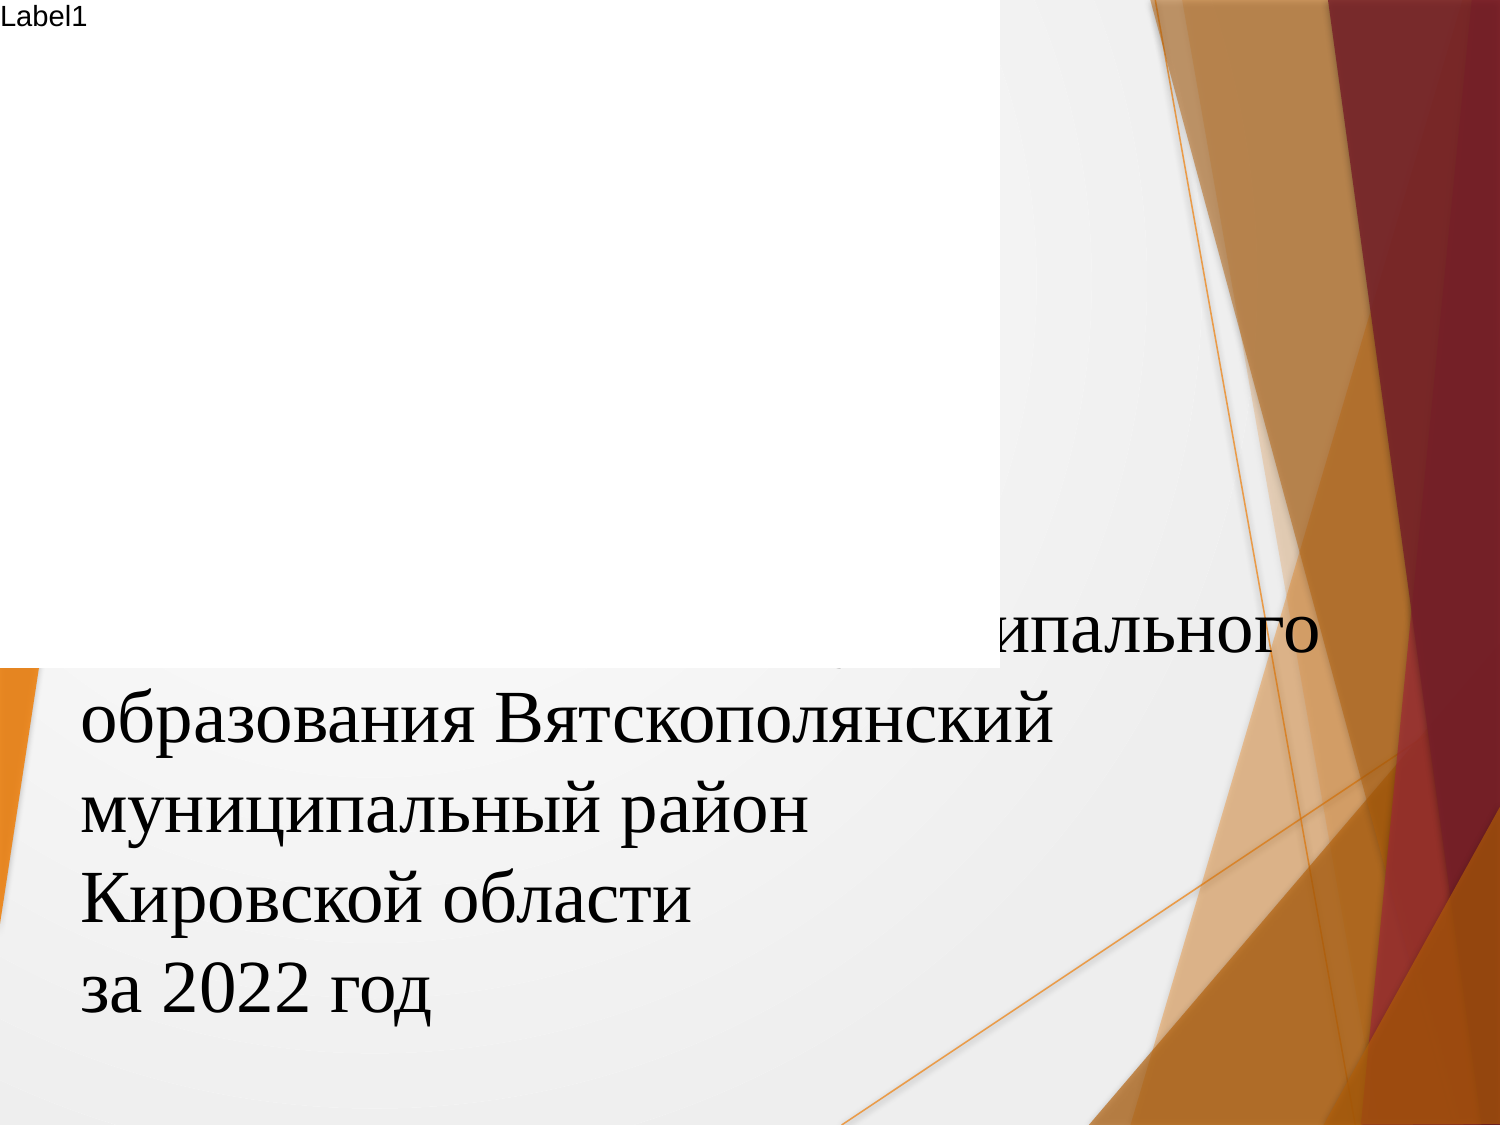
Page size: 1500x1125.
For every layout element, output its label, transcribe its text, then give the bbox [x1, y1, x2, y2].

title Исполнение бюджета муниципального образования Вятскополянский муниципальный район Кировской области за 2022 год [64, 586, 1353, 1035]
